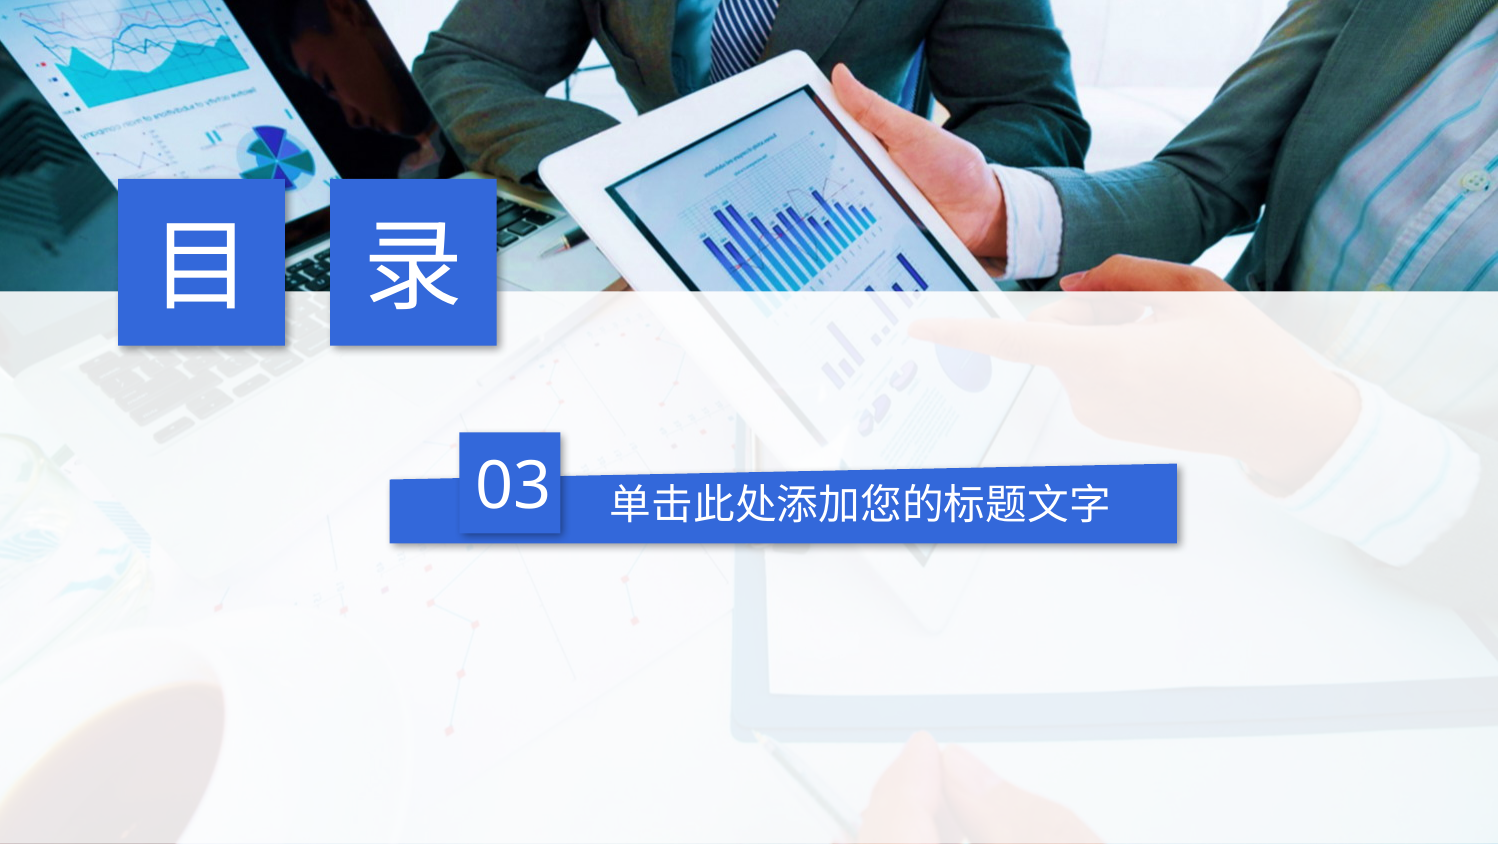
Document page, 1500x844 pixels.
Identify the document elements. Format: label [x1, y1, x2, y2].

text_box [118, 178, 285, 346]
text_box [459, 432, 569, 534]
text_box [329, 178, 497, 346]
picture [0, 0, 1498, 844]
